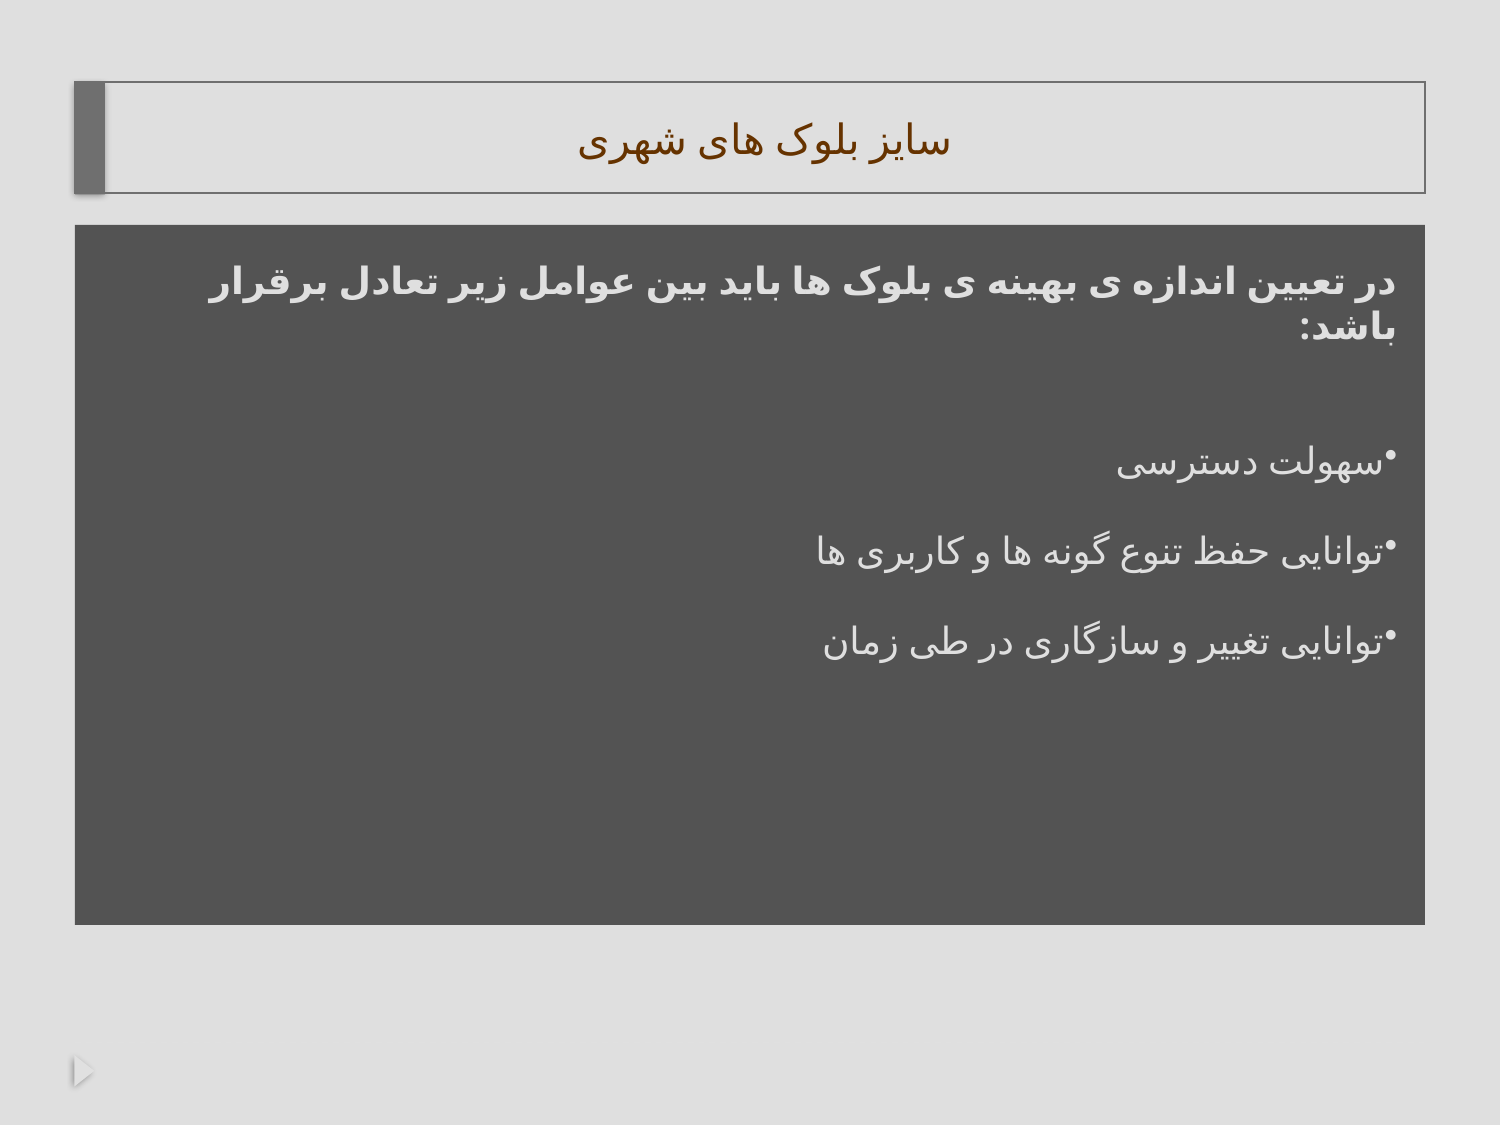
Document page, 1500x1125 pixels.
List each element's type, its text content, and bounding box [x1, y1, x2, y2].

text_box در تعیین اندازه ی بهینه ی بلوک ها باید بین عوامل زیر تعادل برقرار باشد: سهولت دسترسی توانایی حفظ تنوع گونه ها و کاربری ها توانایی تغییر و سازگاری در طی زمان [124, 249, 1413, 707]
text_box [73, 223, 1427, 927]
text_box سایز بلوک های شهری [74, 82, 1425, 193]
